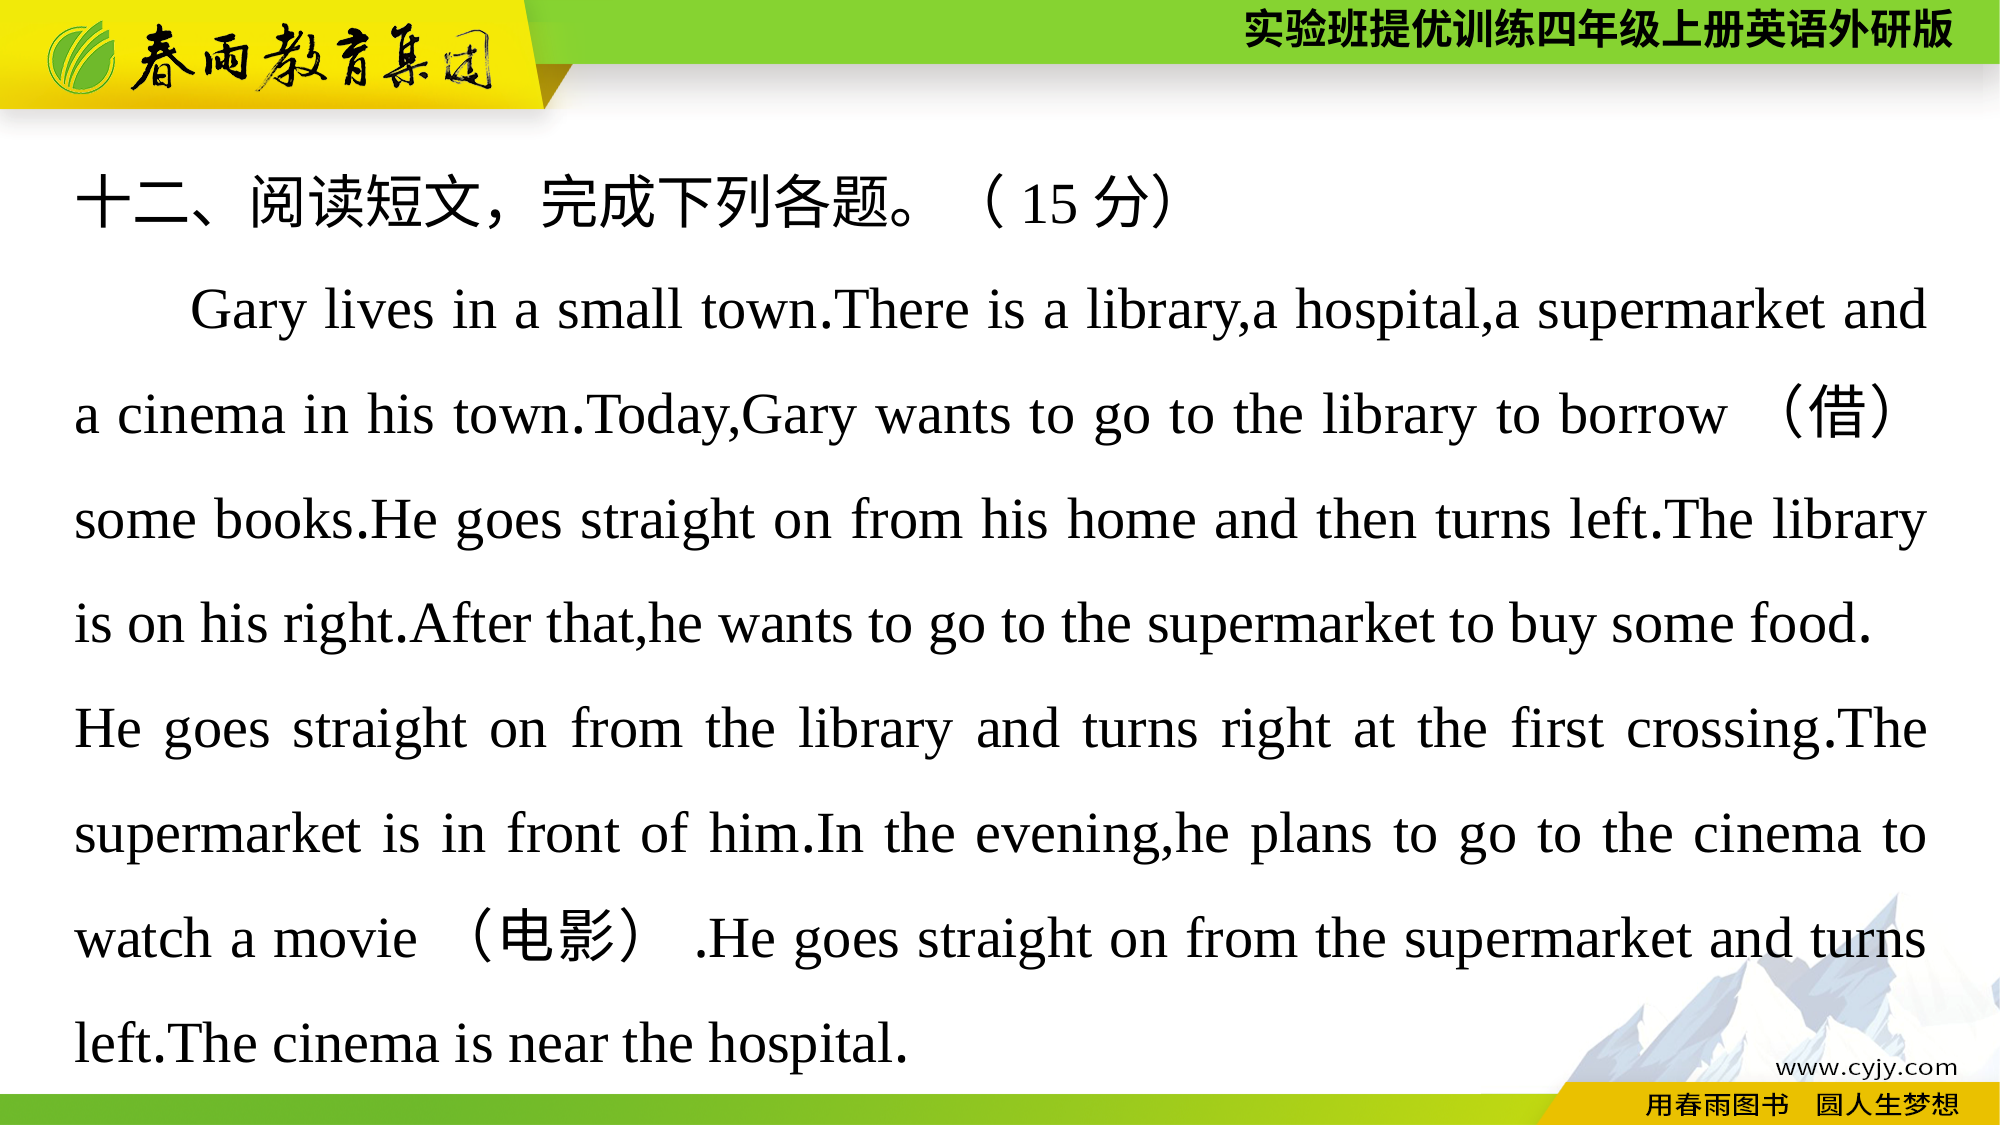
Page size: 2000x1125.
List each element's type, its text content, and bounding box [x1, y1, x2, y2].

list 十二、阅读短文，完成下列各题。（15分） Gary lives in a small town.There is a library,a hospital,a supermarket and a cinema in his town.Today,Gary wants to go to the library to borrow（借） some books.He goes straight on from his home and then turns left.The library is on his right.After that,he wants to go to the supermarket to buy some food. He goes straight on from the library and turns right at the first crossing.The supermarket is in front of him.In the evening,he plans to go to the cinema to watch a movie（电影）.He goes straight on from the supermarket and turns left.The cinema is near the hospital. [59, 122, 1944, 1092]
picture [0, 0, 2000, 1125]
